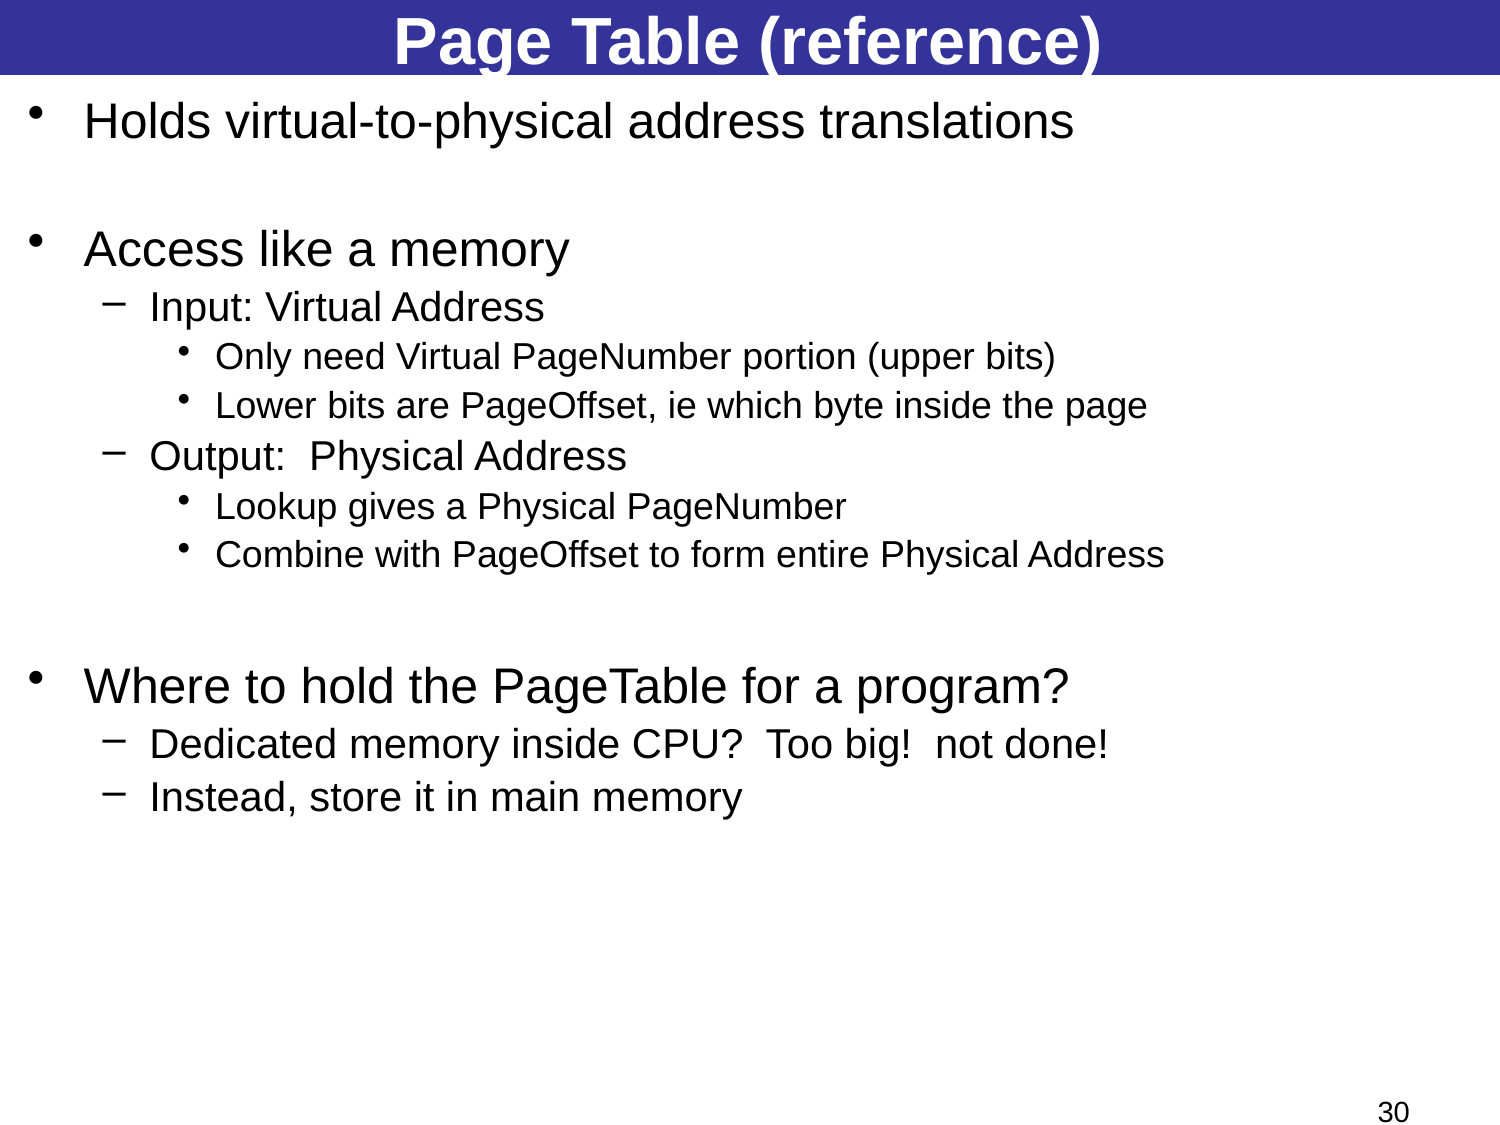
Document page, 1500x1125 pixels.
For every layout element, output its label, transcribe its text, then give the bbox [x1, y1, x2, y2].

title Page Table (reference) [0, 0, 1500, 75]
list Holds virtual-to-physical address translations Access like a memory Input: Virtual Address Only need Virtual PageNumber portion (upper bits) Lower bits are PageOffset, ie which byte inside the page Output: Physical Address Lookup gives a Physical PageNumber Combine with PageOffset to form entire Physical Address Where to hold the PageTable for a program? Dedicated memory inside CPU? Too big! not done! Instead, store it in main memory [12, 87, 1488, 1088]
slide_number 30 [1074, 1085, 1425, 1125]
